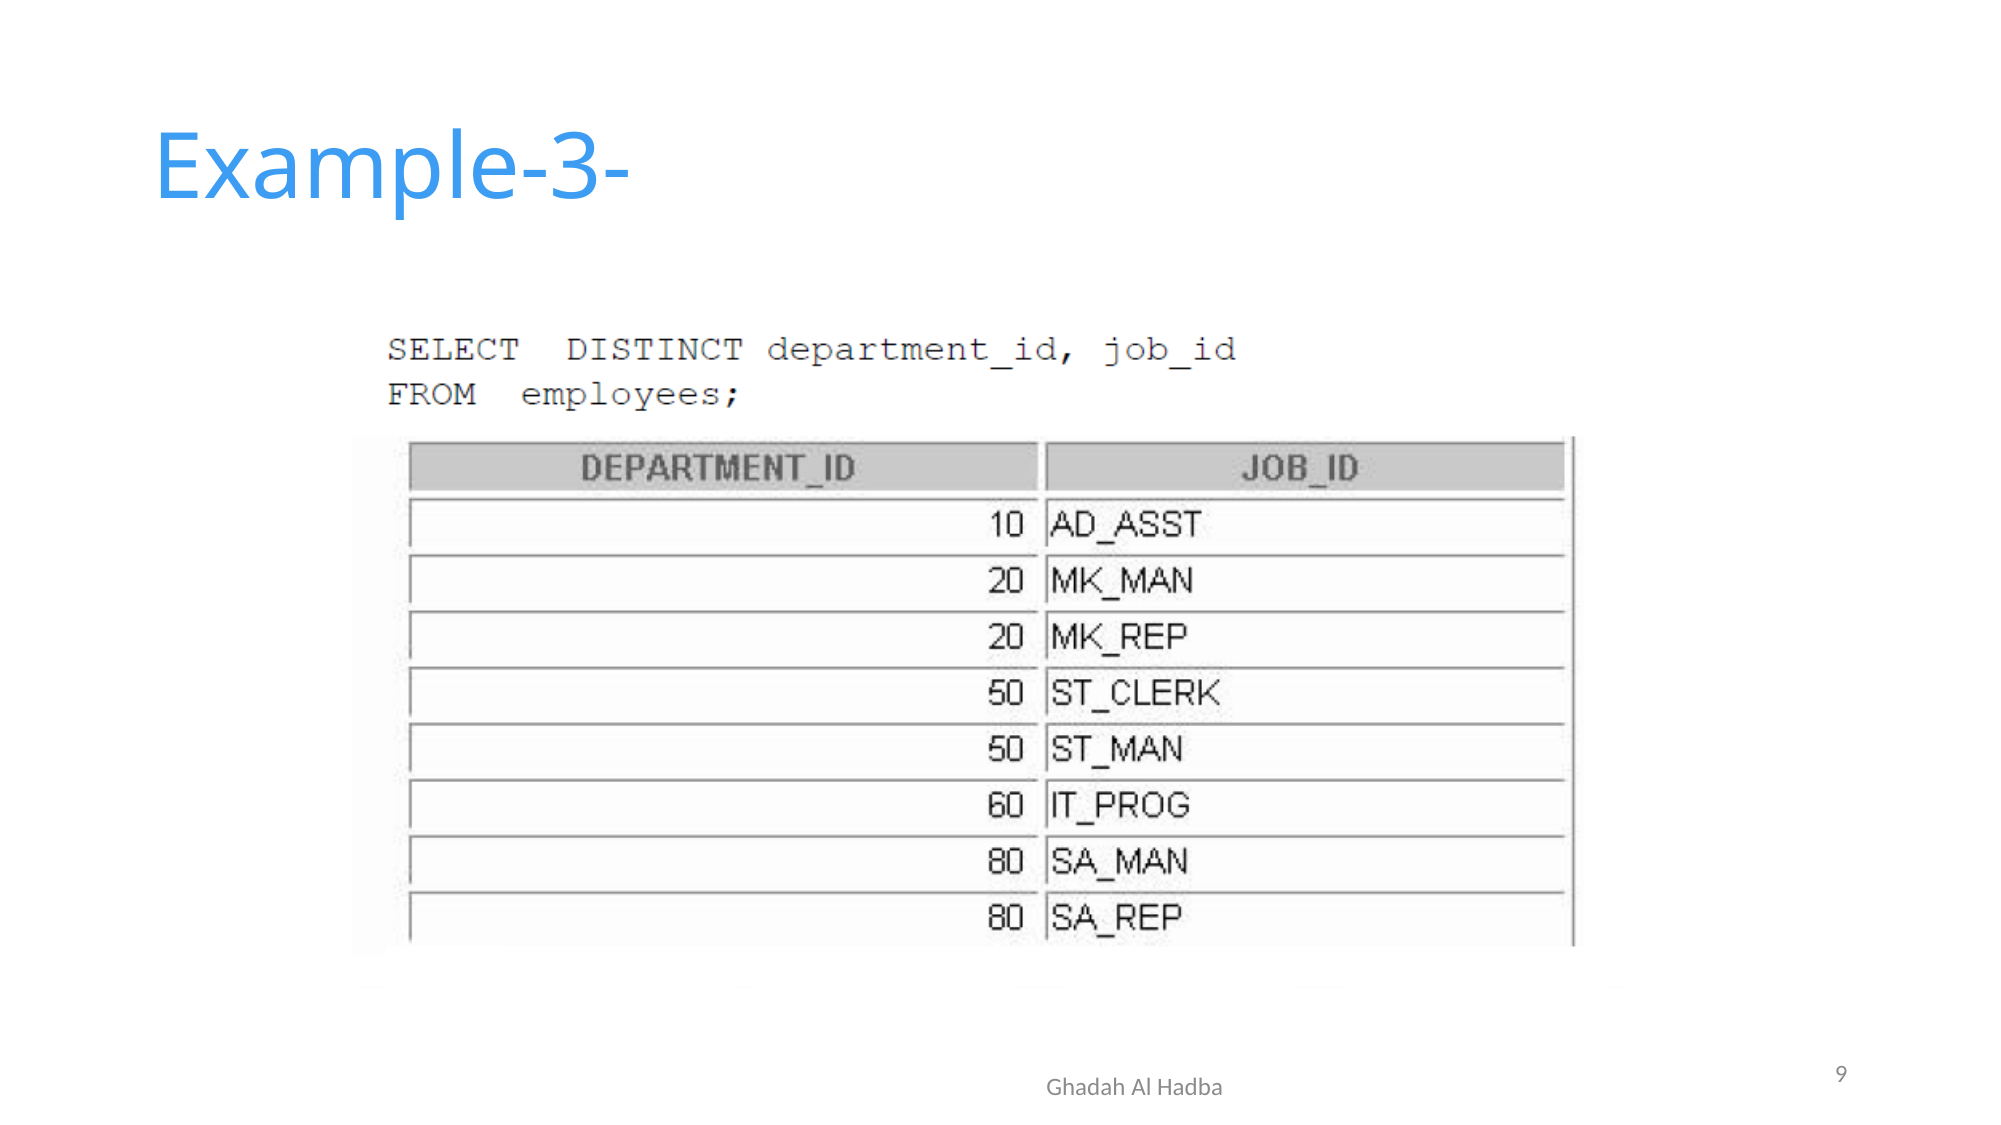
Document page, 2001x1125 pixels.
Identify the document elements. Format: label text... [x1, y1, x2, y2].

footer Ghadah Al Hadba [683, 1062, 1587, 1108]
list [349, 299, 1624, 988]
title Example-3- [137, 59, 1863, 278]
slide_number 9 [1412, 1042, 1863, 1103]
